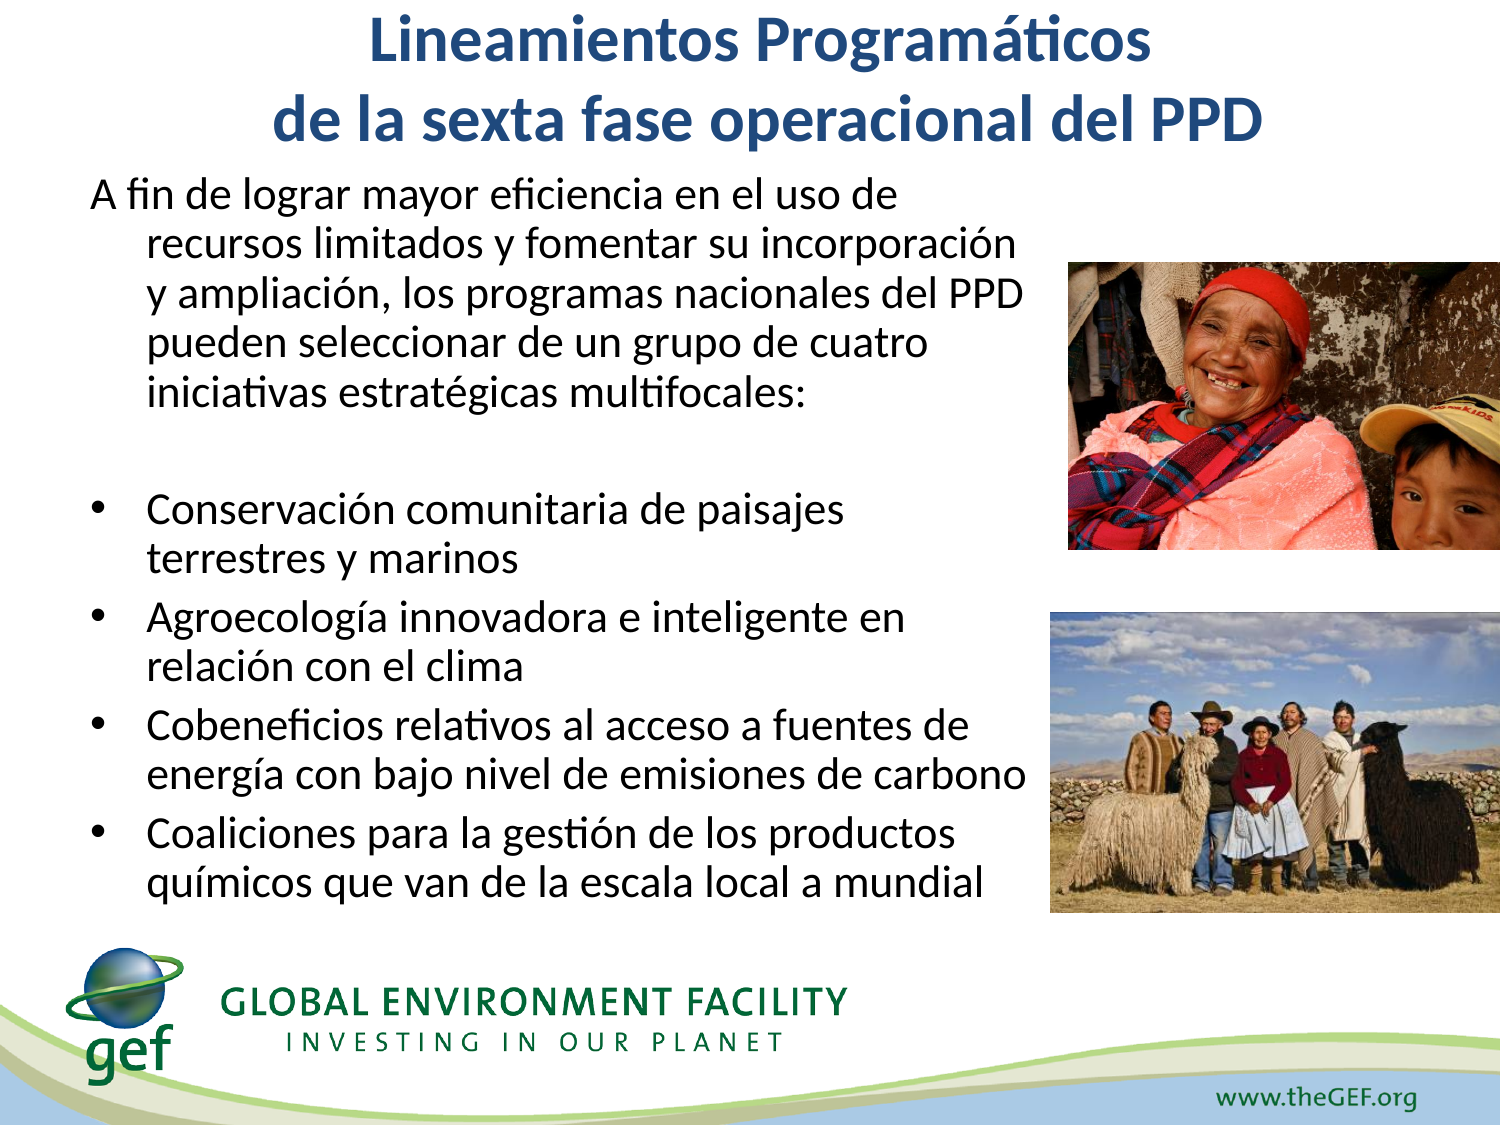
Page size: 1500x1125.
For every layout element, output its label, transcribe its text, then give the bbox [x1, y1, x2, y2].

picture [1067, 262, 1500, 551]
picture [0, 920, 1500, 1125]
list A fin de lograr mayor eficiencia en el uso de recursos limitados y fomentar su incorporación y ampliación, los programas nacionales del PPD pueden seleccionar de un grupo de cuatro iniciativas estratégicas multifocales: Conservación comunitaria de paisajes terrestres y marinos Agroecología innovadora e inteligente en relación con el clima Cobeneficios relativos al acceso a fuentes de energía con bajo nivel de emisiones de carbono Coaliciones para la gestión de los productos químicos que van de la escala local a mundial [75, 162, 1050, 938]
title Lineamientos Programáticos de la sexta fase operacional del PPD [75, 12, 1463, 138]
picture [1049, 612, 1500, 913]
